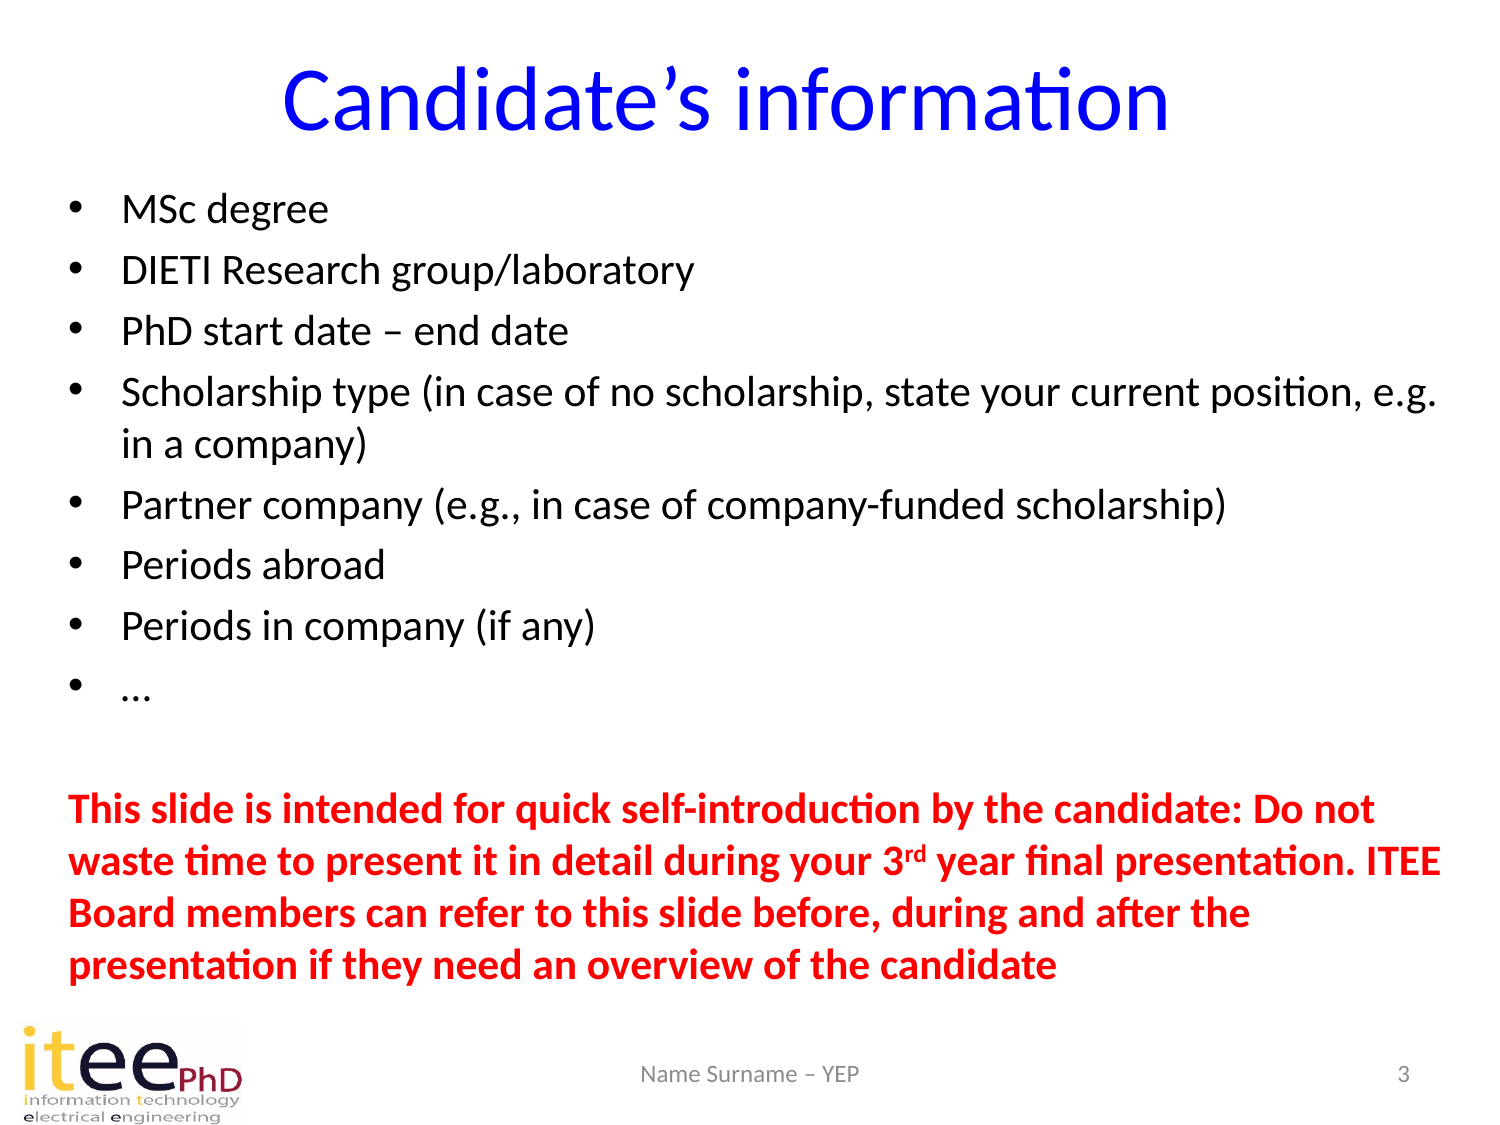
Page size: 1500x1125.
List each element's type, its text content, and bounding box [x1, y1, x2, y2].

text_box [105, 1052, 136, 1114]
footer Name Surname – YEP [512, 1042, 988, 1103]
slide_number 3 [1074, 1042, 1425, 1103]
list MSc degree DIETI Research group/laboratory PhD start date – end date Scholarship type (in case of no scholarship, state your current position, e.g. in a company) Partner company (e.g., in case of company-funded scholarship) Periods abroad Periods in company (if any) … This slide is intended for quick self-introduction by the candidate: Do not waste time to present it in detail during your 3rd year final presentation. ITEE Board members can refer to this slide before, during and after the presentation if they need an overview of the candidate [53, 172, 1459, 1005]
title Candidate’s information [53, 30, 1404, 158]
picture [17, 1018, 243, 1125]
